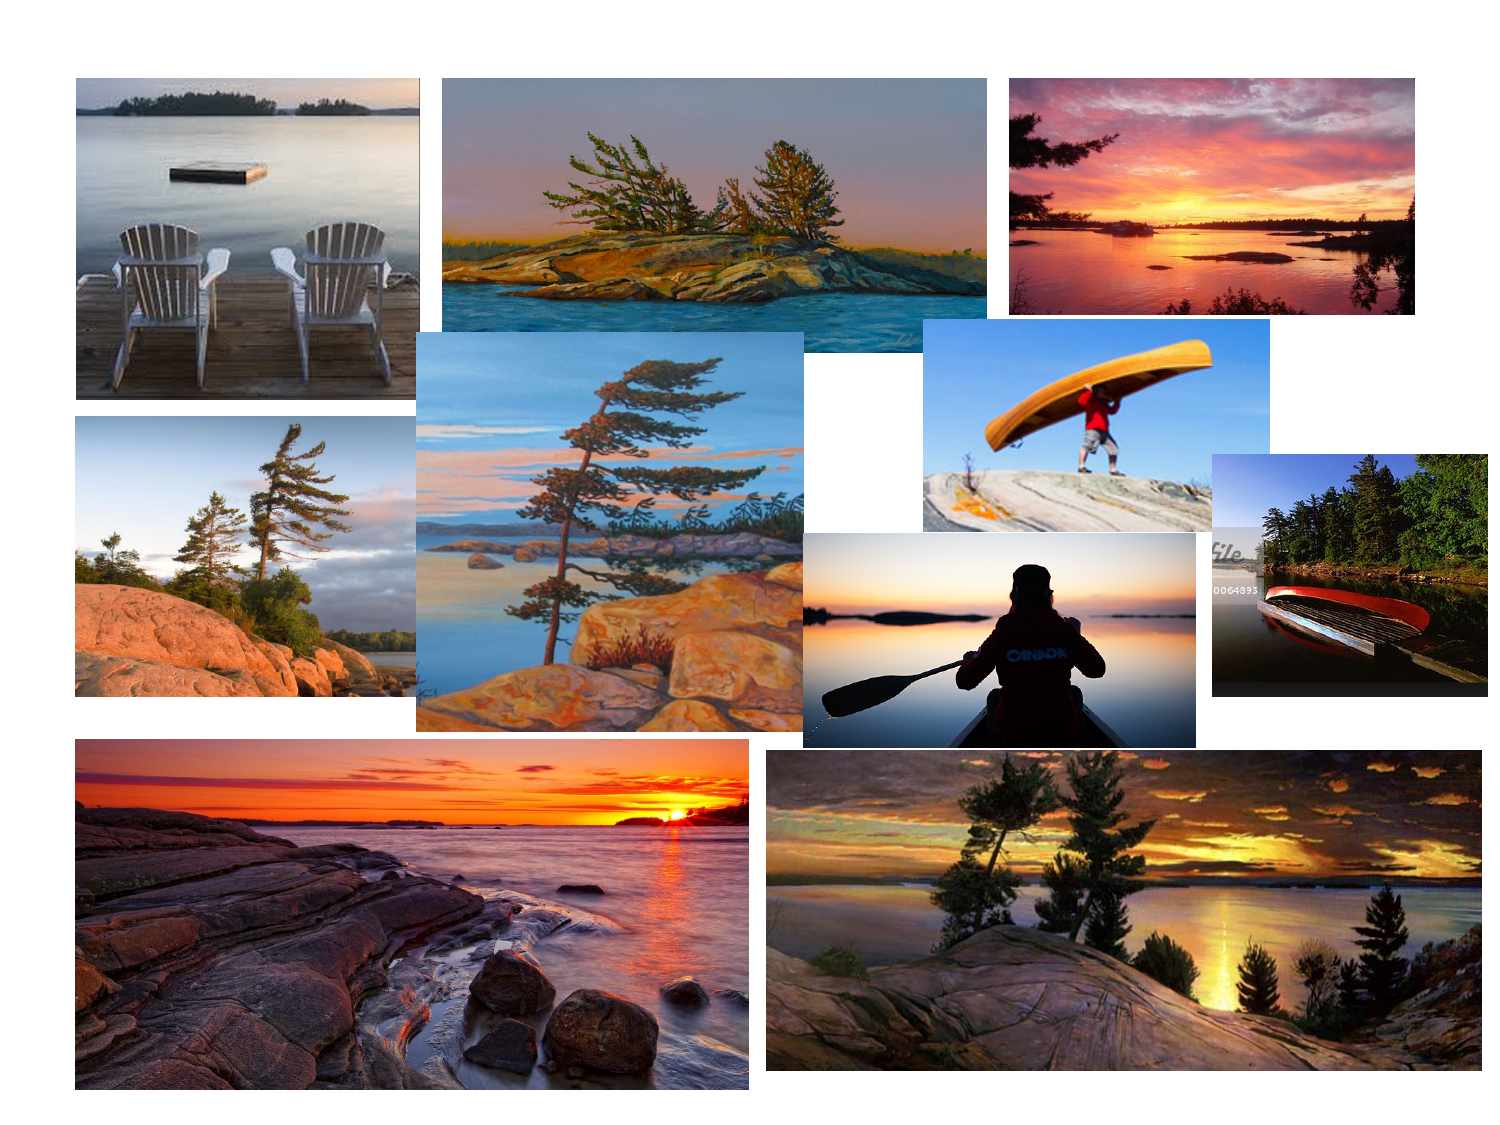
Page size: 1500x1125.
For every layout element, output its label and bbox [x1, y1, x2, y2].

picture [766, 750, 1482, 1071]
picture [75, 77, 1488, 748]
picture [941, 310, 960, 316]
picture [75, 739, 749, 1090]
picture [1009, 77, 1415, 315]
picture [961, 306, 975, 311]
